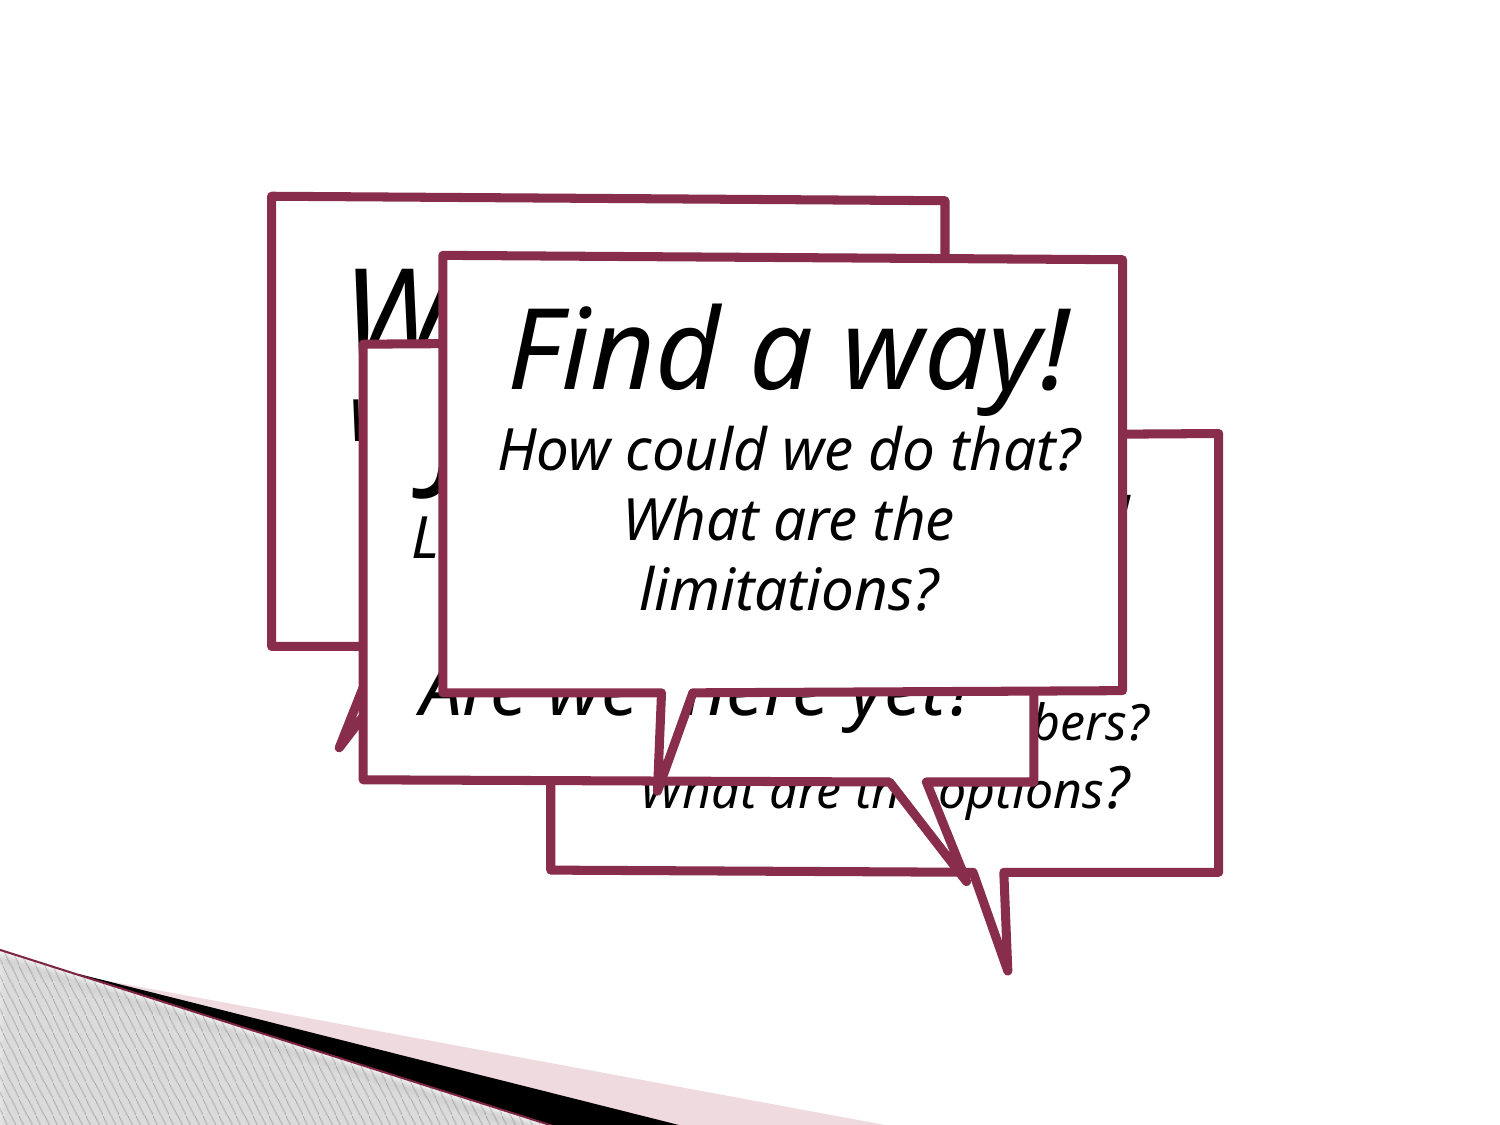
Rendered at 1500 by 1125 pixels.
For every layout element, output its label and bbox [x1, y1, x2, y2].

text_box [442, 255, 1123, 792]
text_box [550, 433, 1219, 972]
text_box [362, 339, 1035, 882]
text_box [271, 195, 949, 749]
